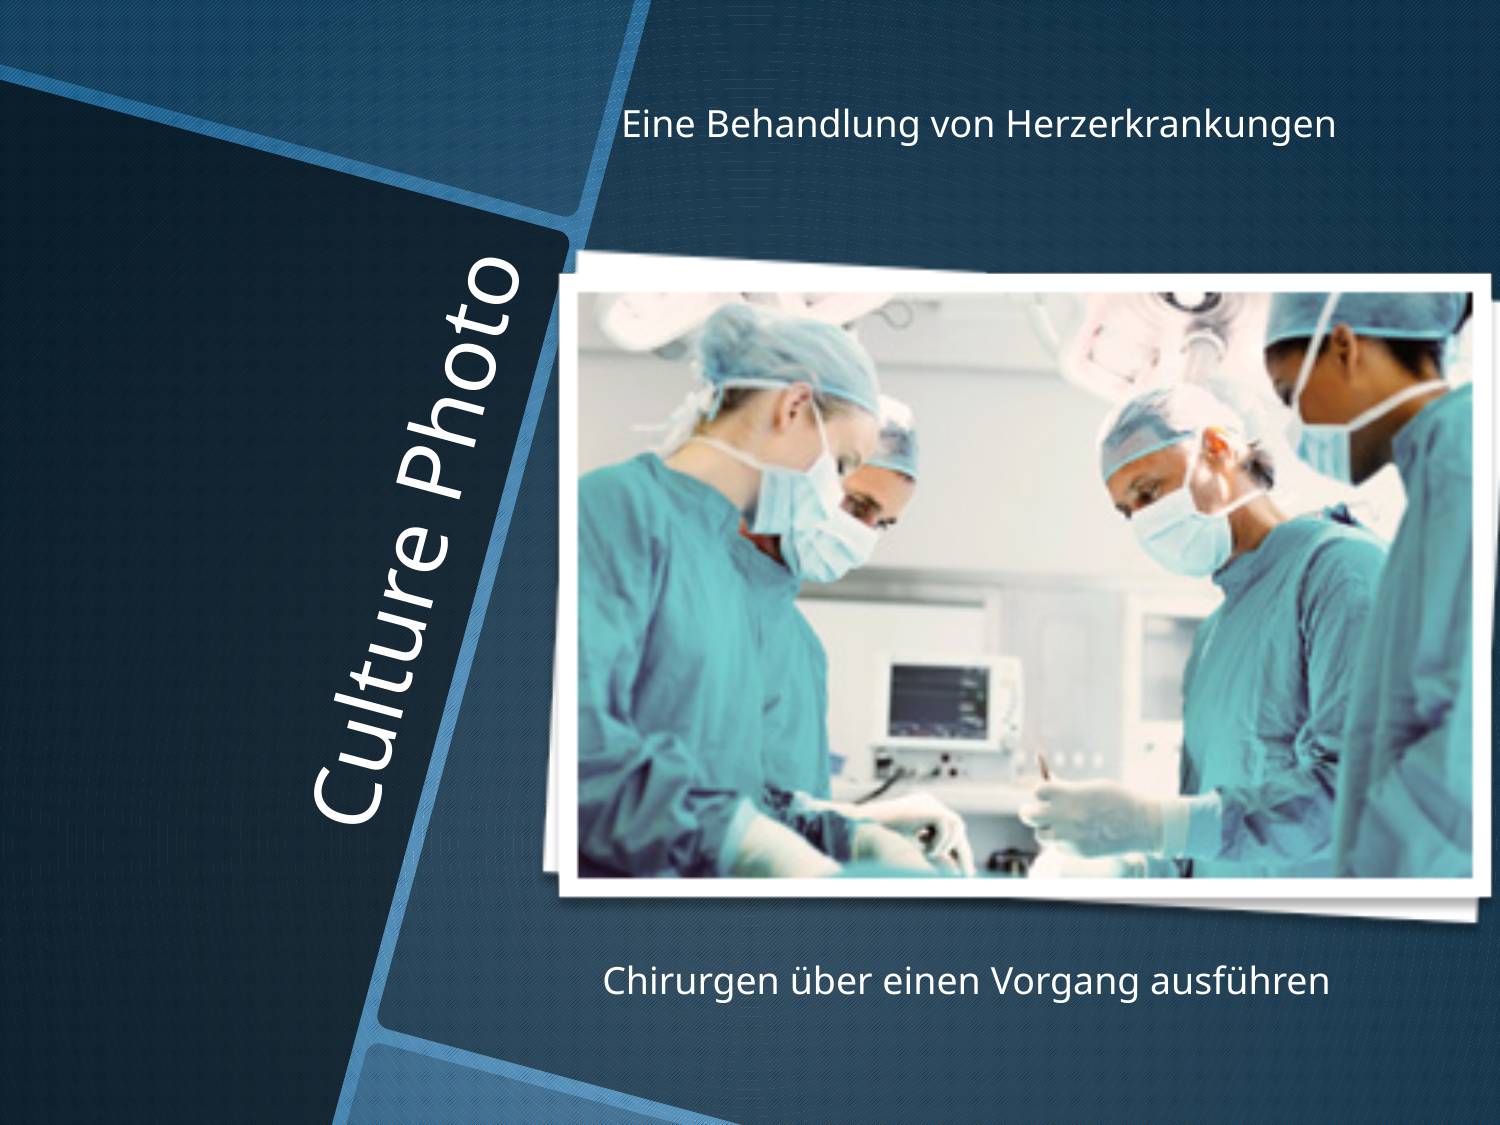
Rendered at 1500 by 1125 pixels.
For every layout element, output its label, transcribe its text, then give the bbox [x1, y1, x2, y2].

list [536, 244, 1500, 947]
text_box Chirurgen über einen Vorgang ausführen [587, 960, 1438, 1010]
title Culture Photo [69, 181, 529, 1056]
text_box Eine Behandlung von Herzerkrankungen [606, 92, 1419, 153]
